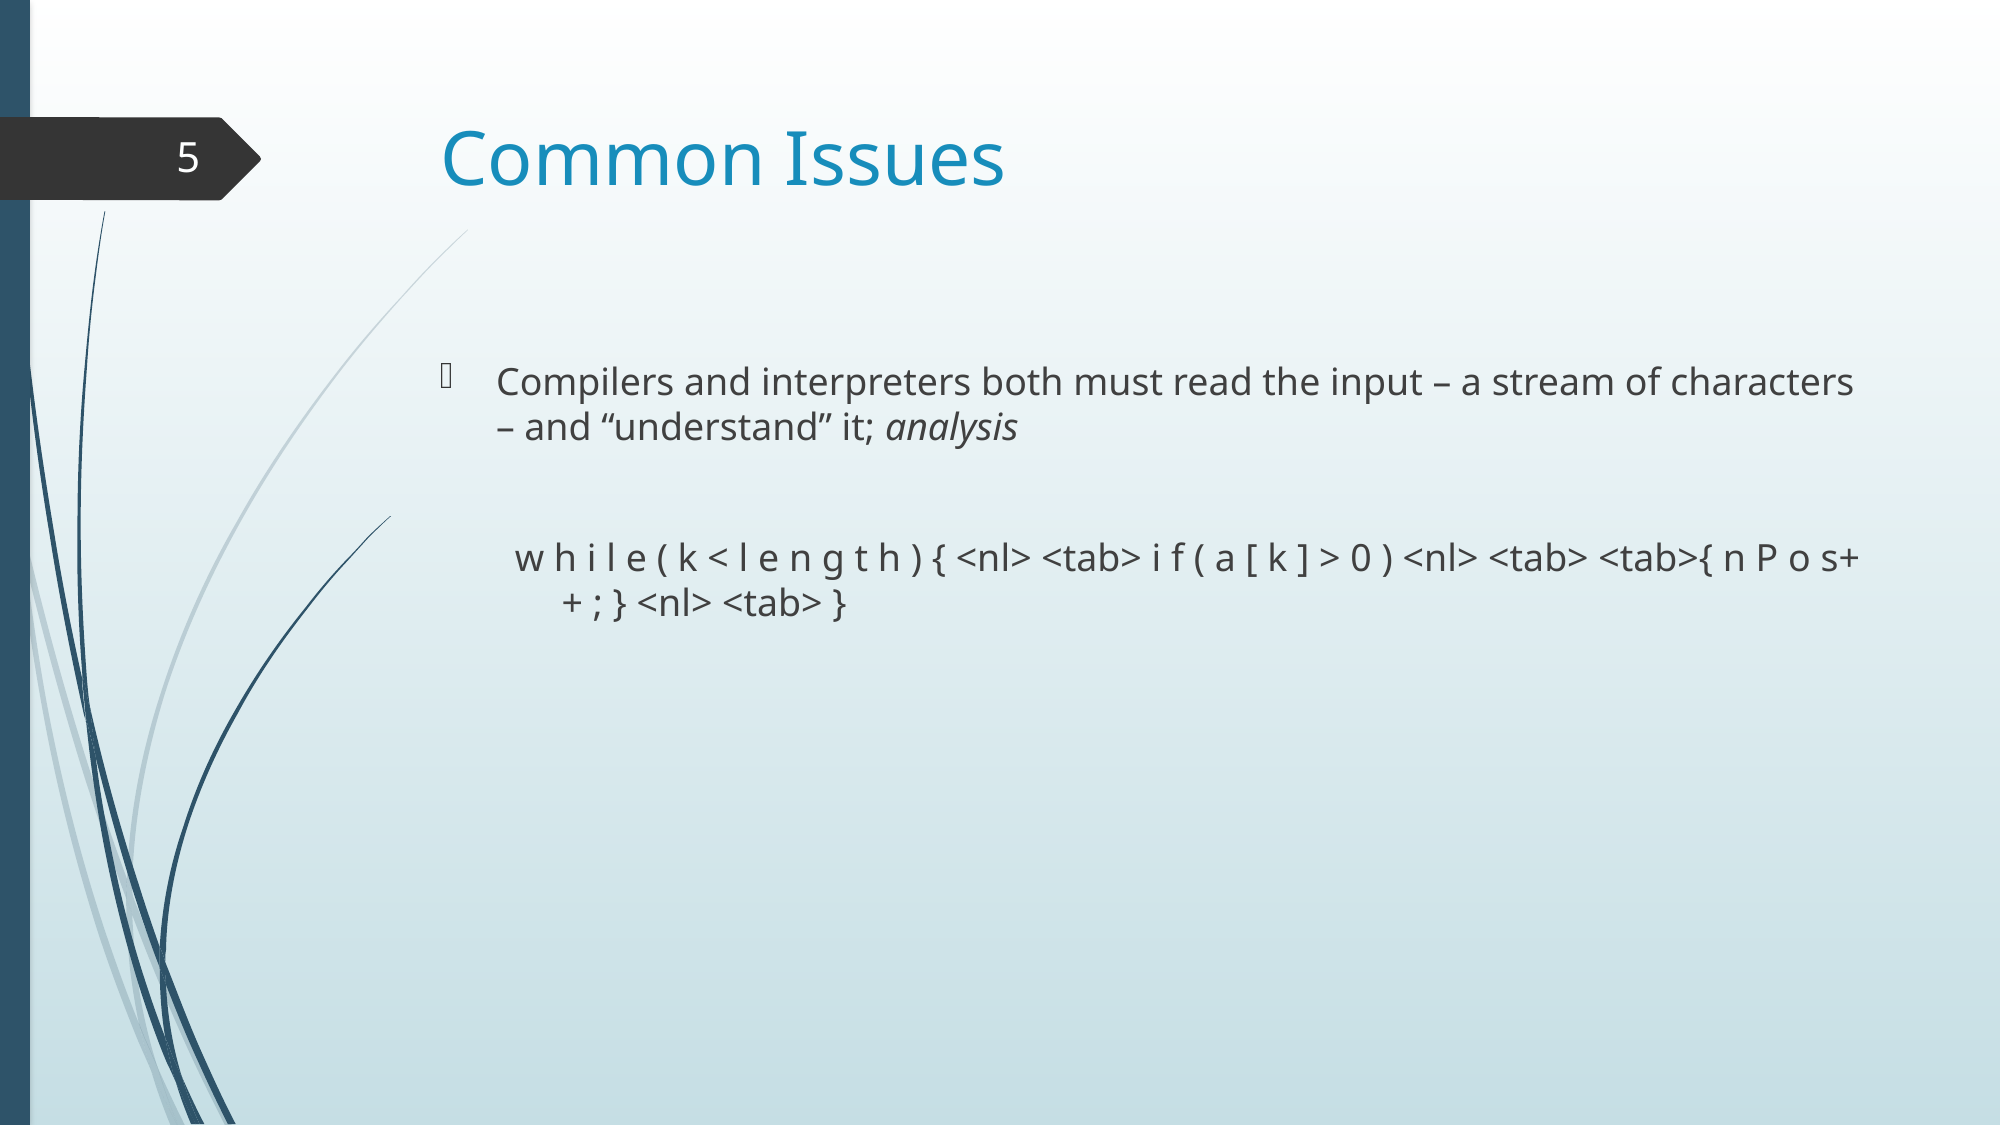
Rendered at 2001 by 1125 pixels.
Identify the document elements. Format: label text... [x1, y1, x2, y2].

slide_number 5 [87, 129, 216, 190]
title Common Issues [425, 102, 1888, 313]
list Compilers and interpreters both must read the input – a stream of characters – and “understand” it; analysis w h i l e ( k < l e n g t h ) { <nl> <tab> i f ( a [ k ] > 0 ) <nl> <tab> <tab>{ n P o s++ ; } <nl> <tab> } [424, 350, 1888, 988]
